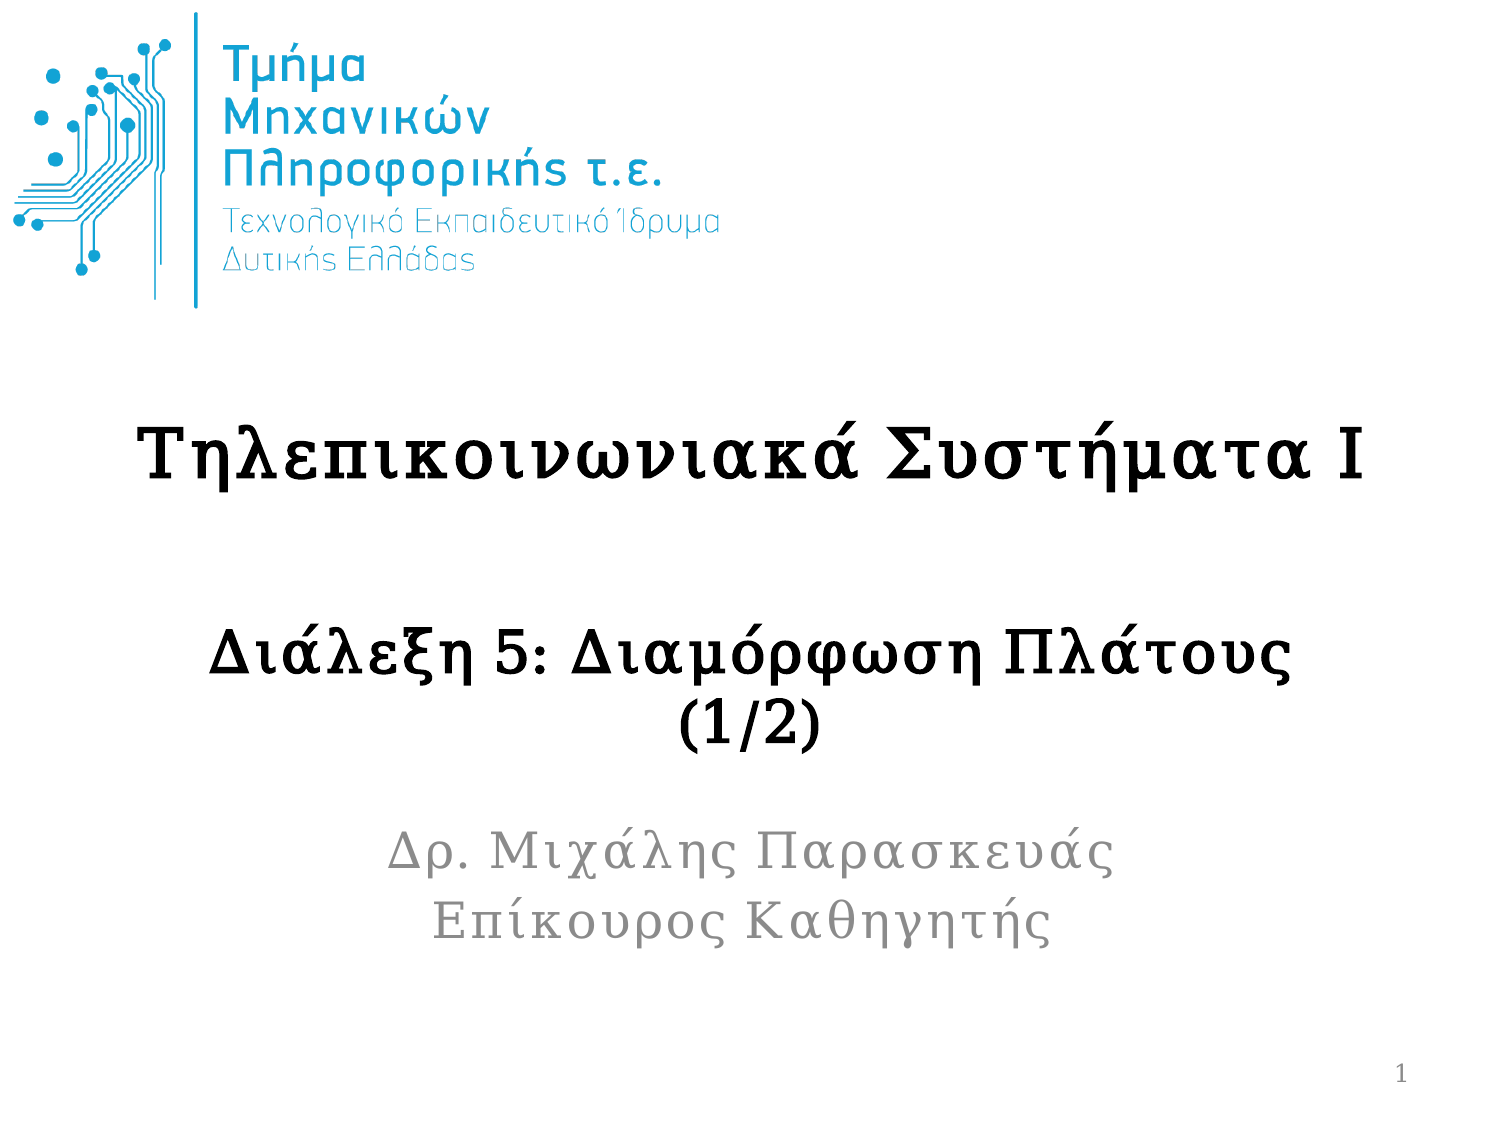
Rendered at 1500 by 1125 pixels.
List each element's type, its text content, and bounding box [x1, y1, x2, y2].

text_box Διάλεξη 5: Διαμόρφωση Πλάτους (1/2) [112, 593, 1388, 776]
slide_number 1 [1074, 1042, 1425, 1103]
subtitle Δρ. Μιχάλης Παρασκευάς Επίκουρος Καθηγητής [225, 810, 1275, 1024]
title Τηλεπικοινωνιακά Συστήματα Ι [112, 361, 1388, 539]
picture [5, 7, 739, 312]
